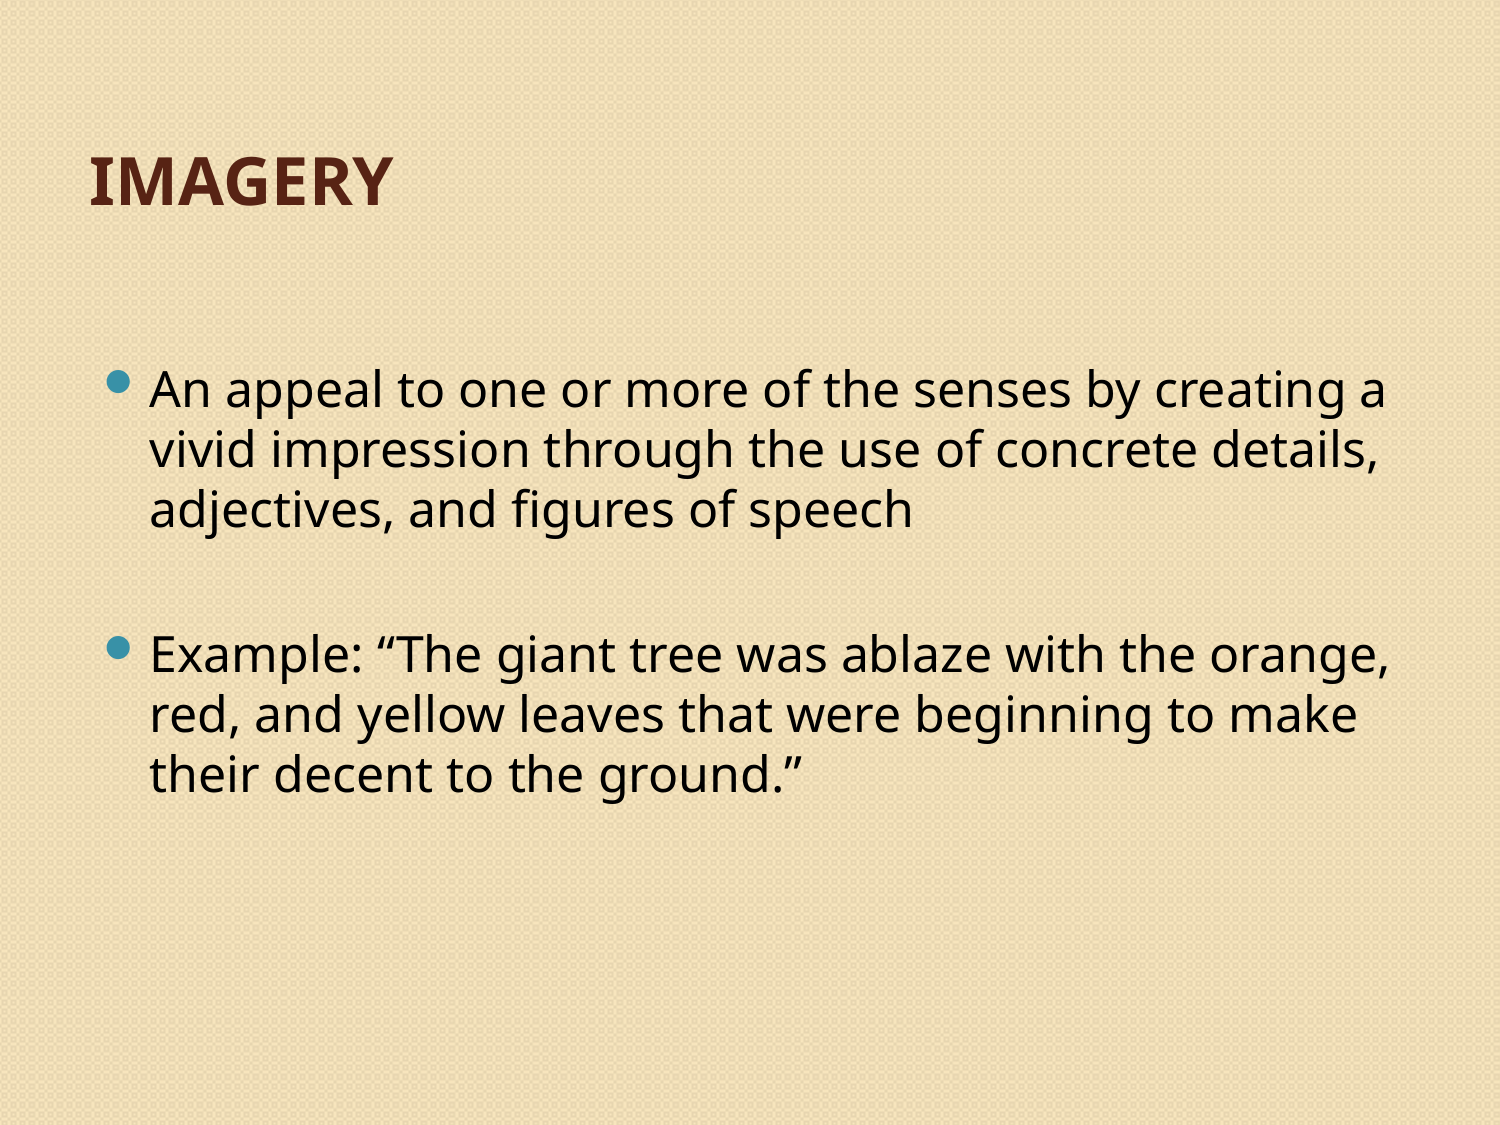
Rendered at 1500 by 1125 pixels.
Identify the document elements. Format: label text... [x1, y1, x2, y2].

title Imagery [75, 35, 700, 227]
list An appeal to one or more of the senses by creating a vivid impression through the use of concrete details, adjectives, and figures of speech Example: “The giant tree was ablaze with the orange, red, and yellow leaves that were beginning to make their decent to the ground.” [75, 350, 1413, 1005]
